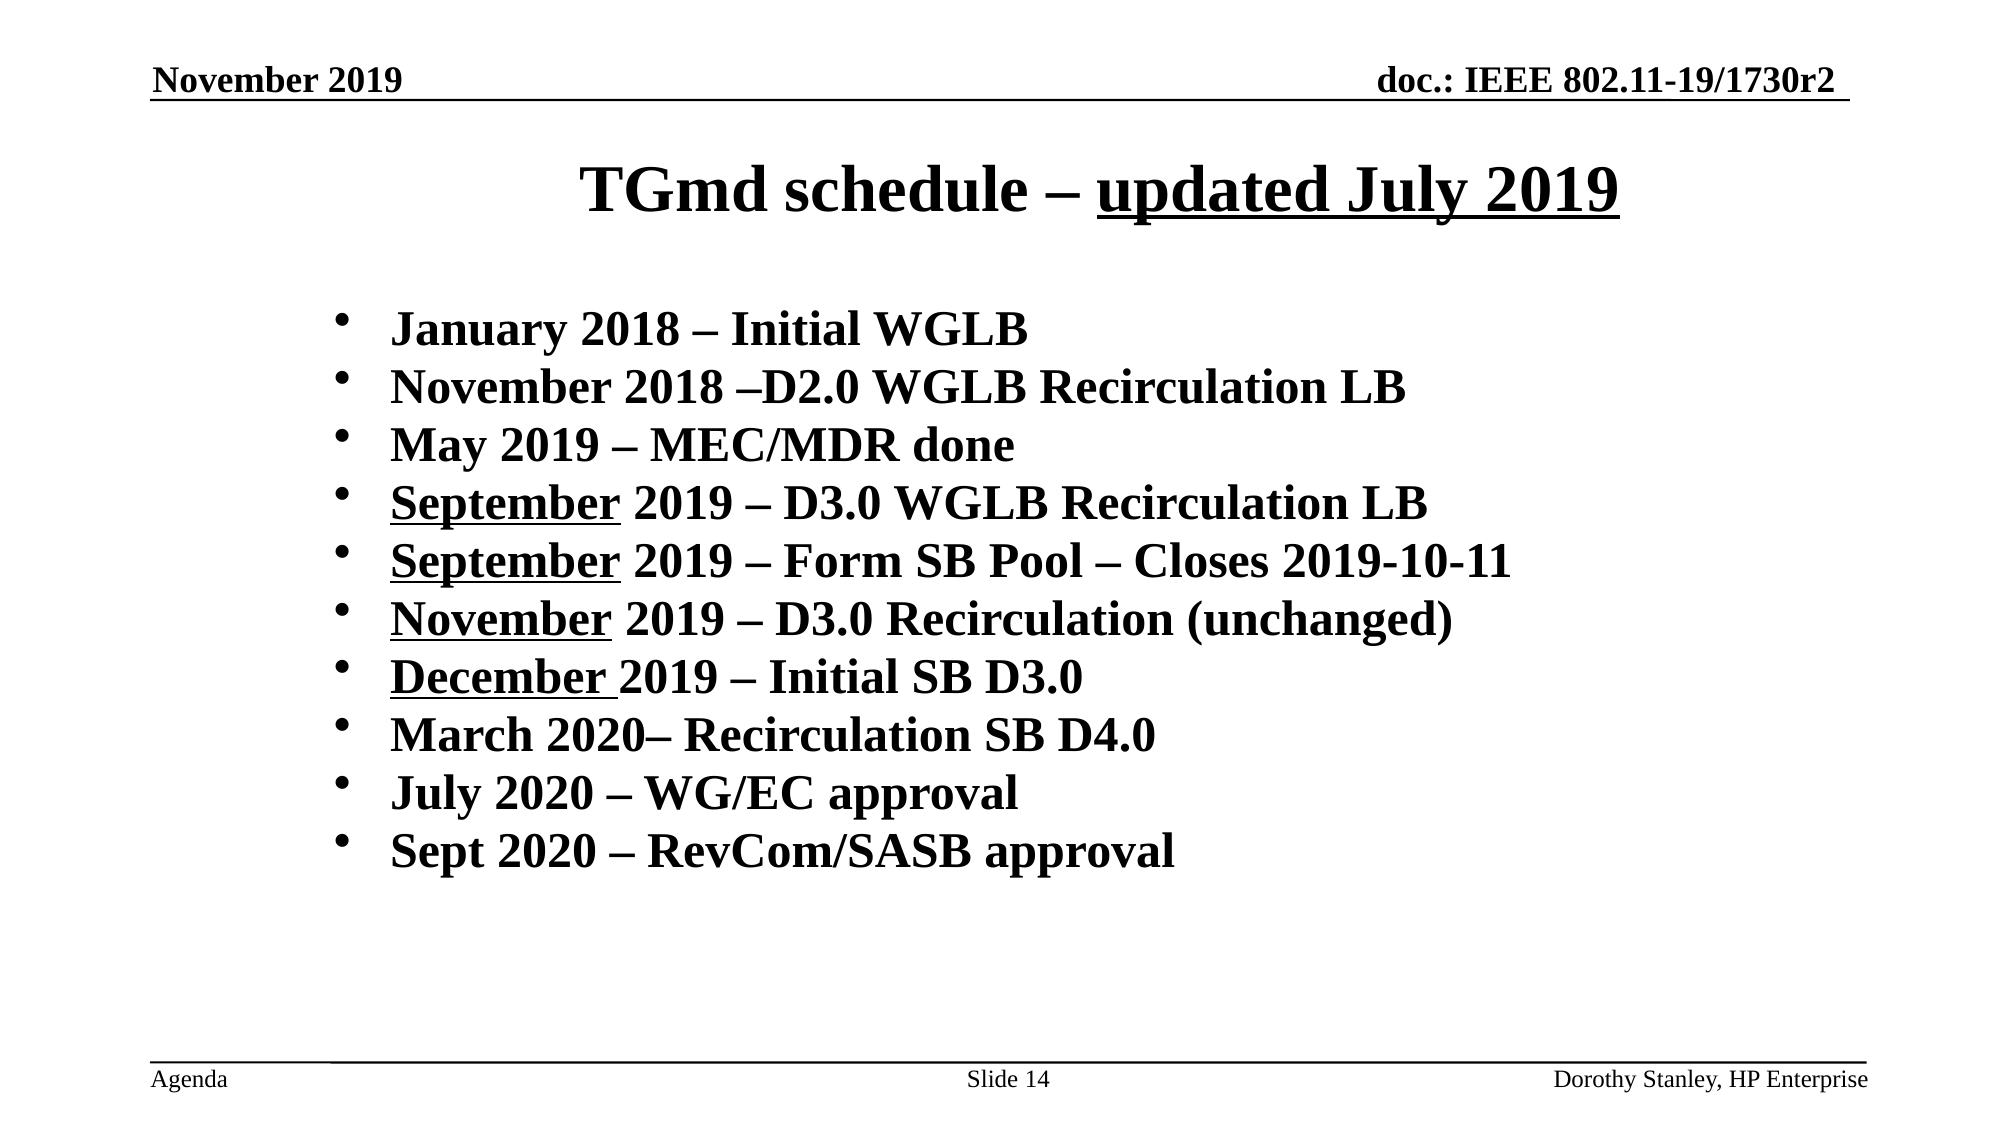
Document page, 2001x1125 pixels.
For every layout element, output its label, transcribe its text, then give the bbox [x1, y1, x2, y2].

slide_number Slide 14 [964, 1062, 1053, 1093]
list January 2018 – Initial WGLB November 2018 –D2.0 WGLB Recirculation LB May 2019 – MEC/MDR done September 2019 – D3.0 WGLB Recirculation LB September 2019 – Form SB Pool – Closes 2019-10-11 November 2019 – D3.0 Recirculation (unchanged) December 2019 – Initial SB D3.0 March 2020– Recirculation SB D4.0 July 2020 – WG/EC approval Sept 2020 – RevCom/SASB approval [318, 299, 1838, 938]
title TGmd schedule – updated July 2019 [362, 137, 1838, 299]
footer Dorothy Stanley, HP Enterprise [1549, 1062, 1869, 1093]
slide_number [152, 54, 567, 100]
